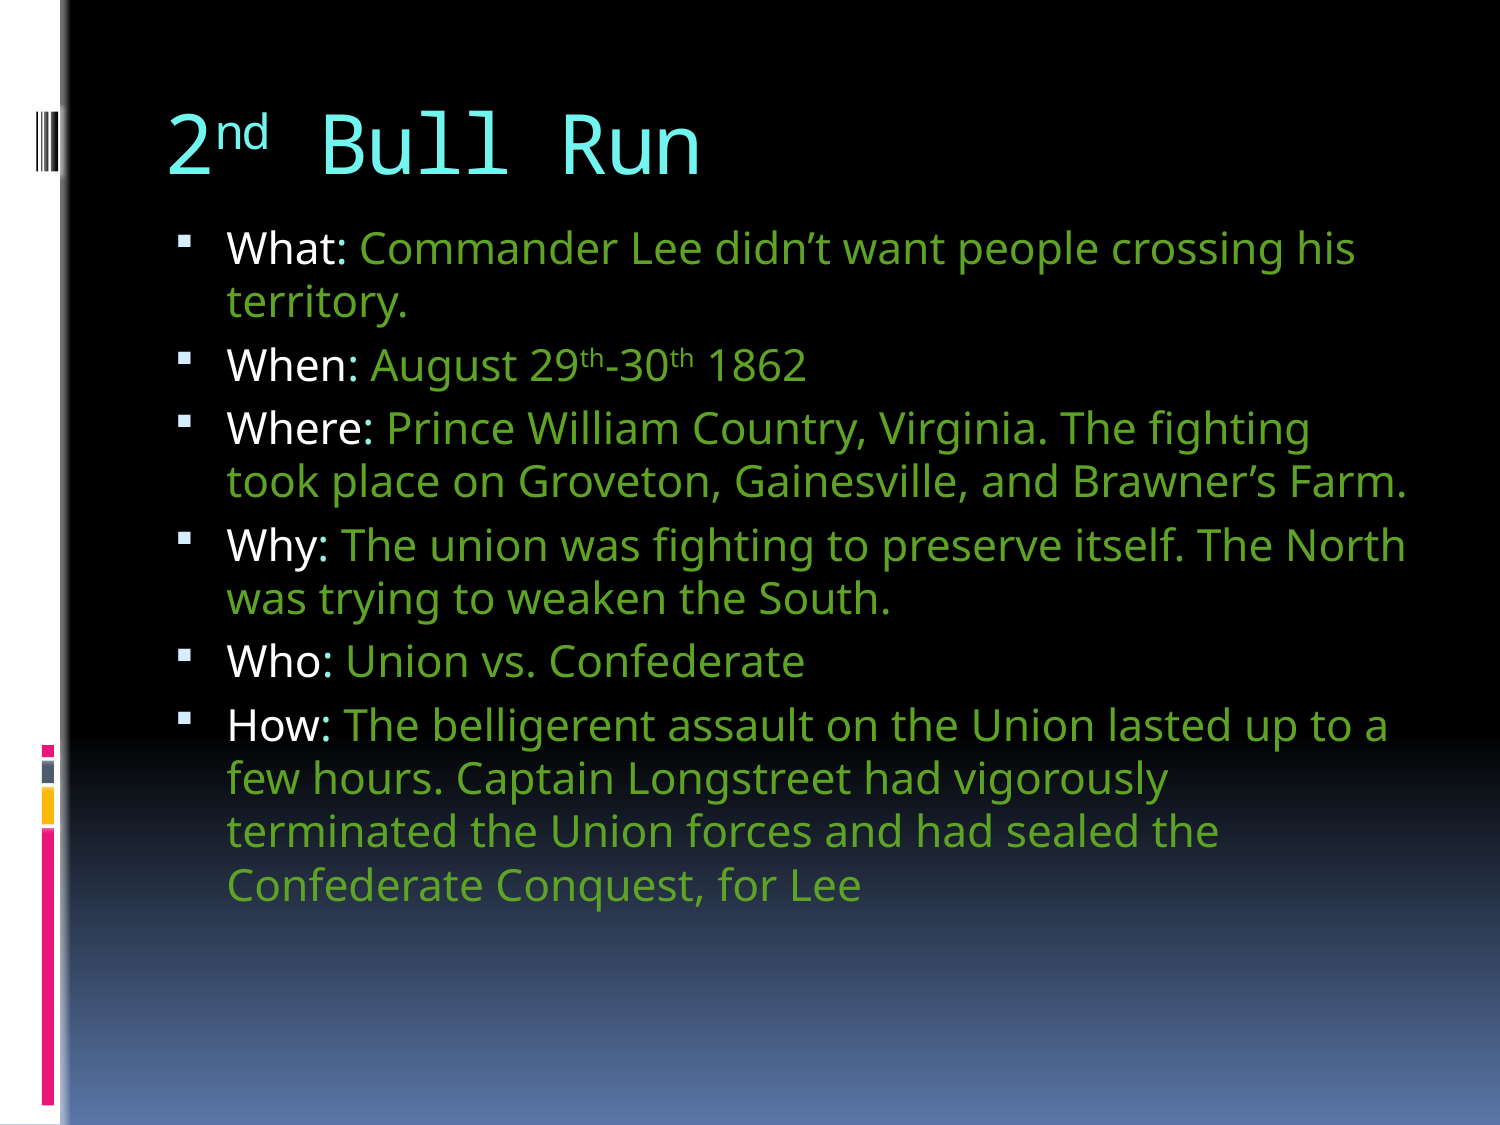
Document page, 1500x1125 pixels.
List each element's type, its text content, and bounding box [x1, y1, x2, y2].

list What: Commander Lee didn’t want people crossing his territory. When: August 29th-30th 1862 Where: Prince William Country, Virginia. The fighting took place on Groveton, Gainesville, and Brawner’s Farm. Why: The union was fighting to preserve itself. The North was trying to weaken the South. Who: Union vs. Confederate How: The belligerent assault on the Union lasted up to a few hours. Captain Longstreet had vigorously terminated the Union forces and had sealed the Confederate Conquest, for Lee [150, 212, 1425, 938]
title 2nd Bull Run [150, 83, 1425, 212]
